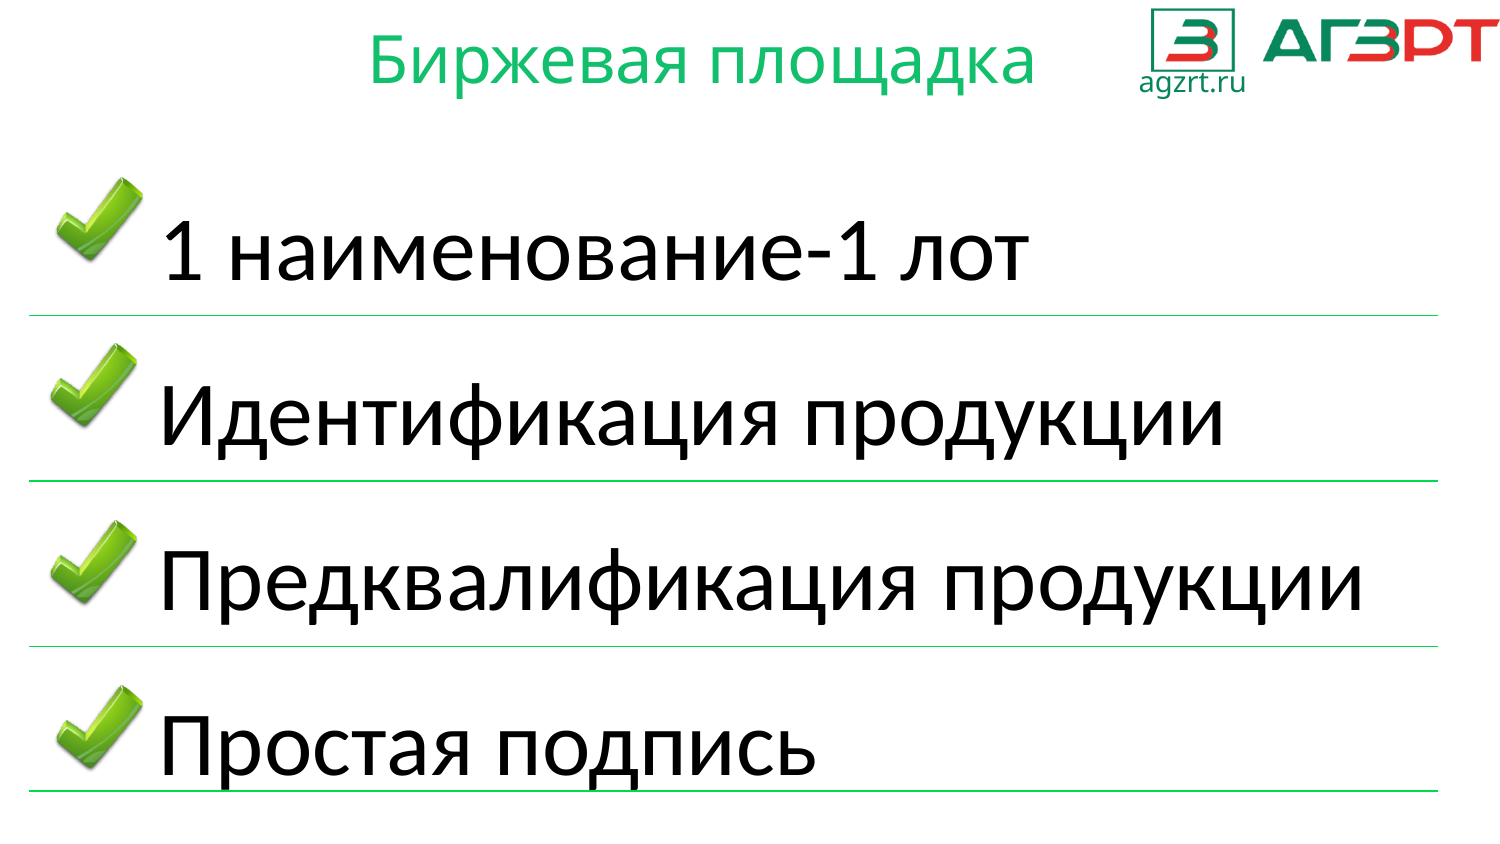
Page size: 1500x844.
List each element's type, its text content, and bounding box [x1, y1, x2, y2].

picture [52, 681, 145, 774]
picture [52, 173, 145, 266]
text_box 1 наименование-1 лот Идентификация продукции Предквалификация продукции Простая подпись [144, 654, 1383, 790]
picture [47, 516, 139, 608]
text_box 1 наименование-1 лот Идентификация продукции Предквалификация продукции Простая подпись [144, 324, 1383, 480]
picture [47, 338, 139, 431]
text_box 1 наименование-1 лот Идентификация продукции Предквалификация продукции Простая подпись [144, 489, 1383, 645]
picture [1151, 8, 1500, 72]
text_box 1 наименование-1 лот Идентификация продукции Предквалификация продукции Простая подпись [144, 126, 1383, 314]
text_box agzrt.ru [1123, 80, 1262, 106]
footer Биржевая площадка [112, 34, 1157, 80]
